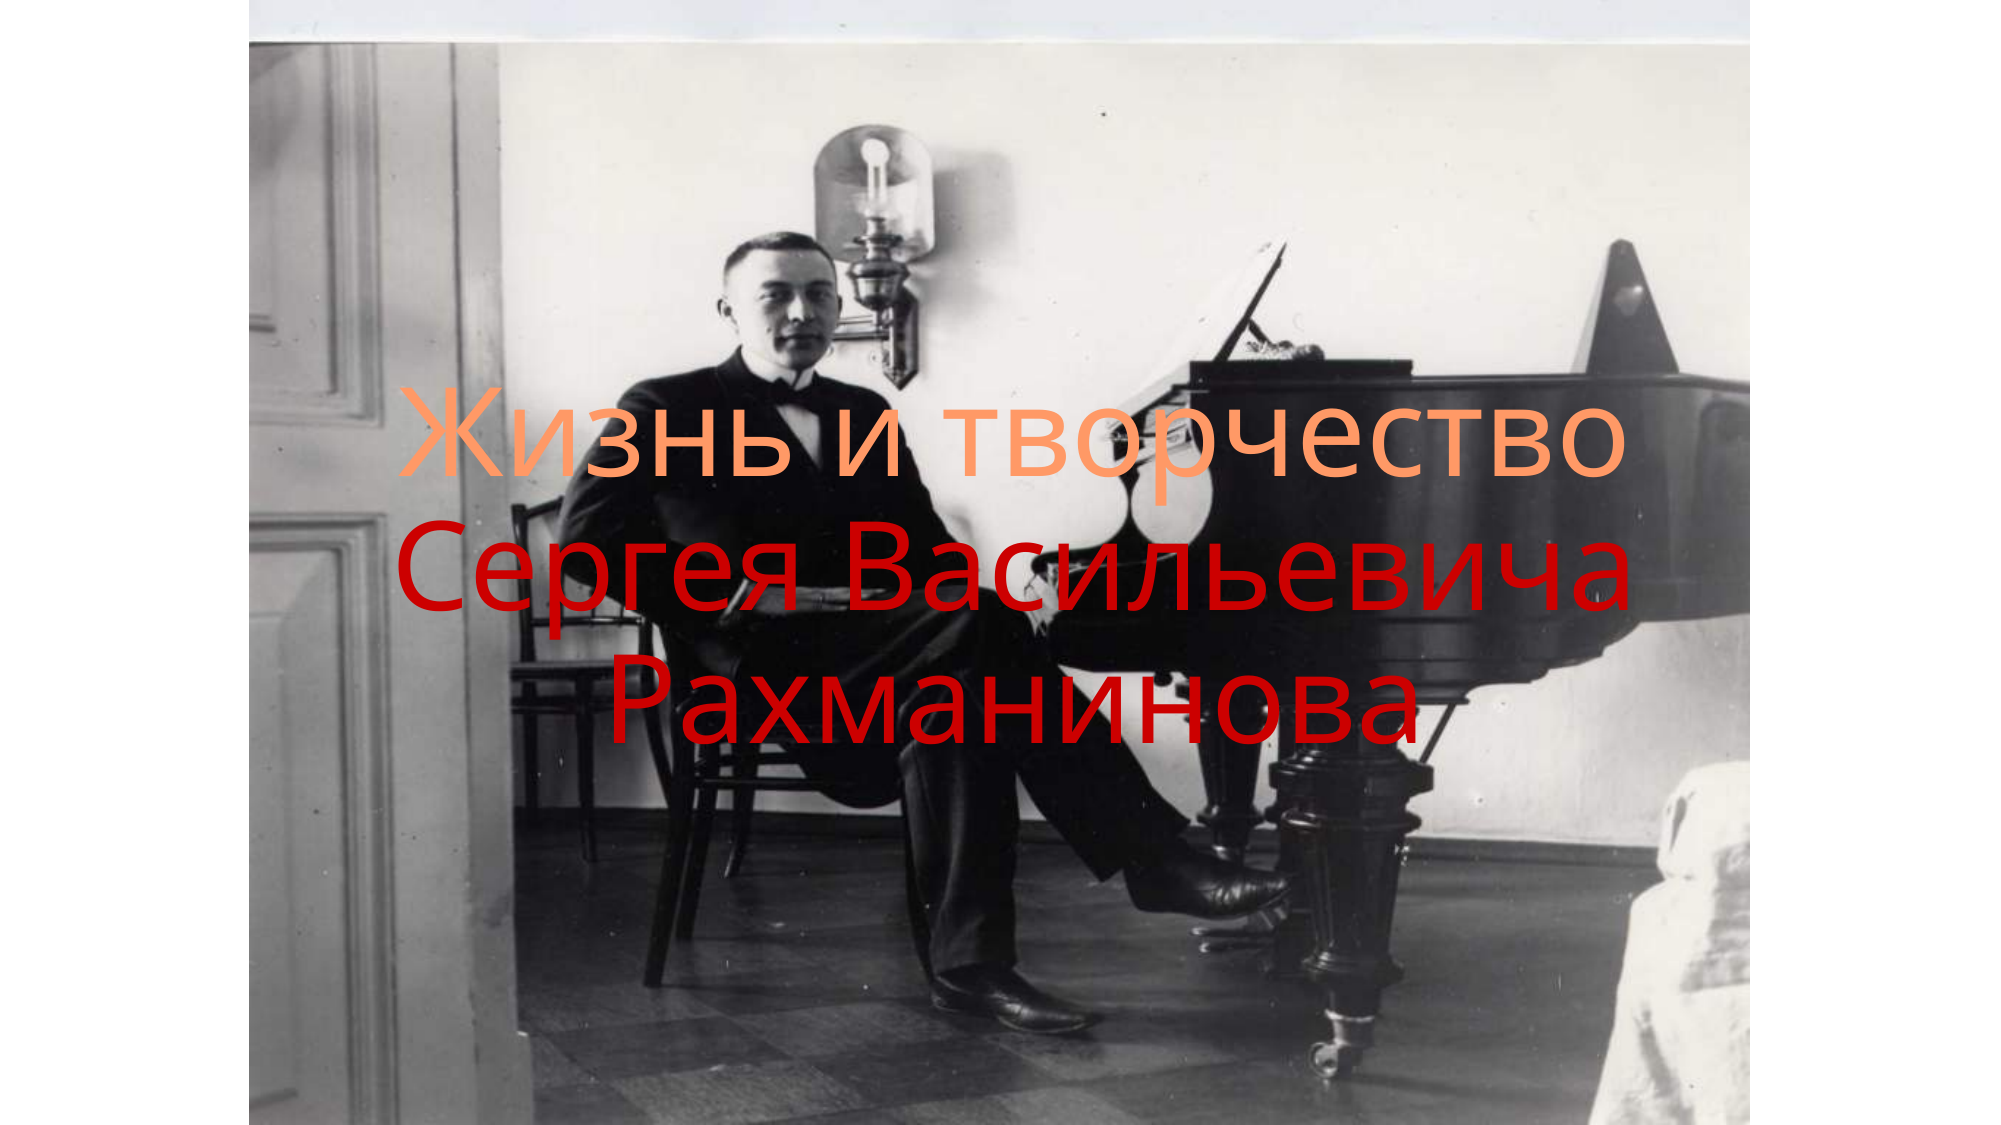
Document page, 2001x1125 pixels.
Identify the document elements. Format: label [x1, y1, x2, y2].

picture [249, 0, 1750, 1125]
